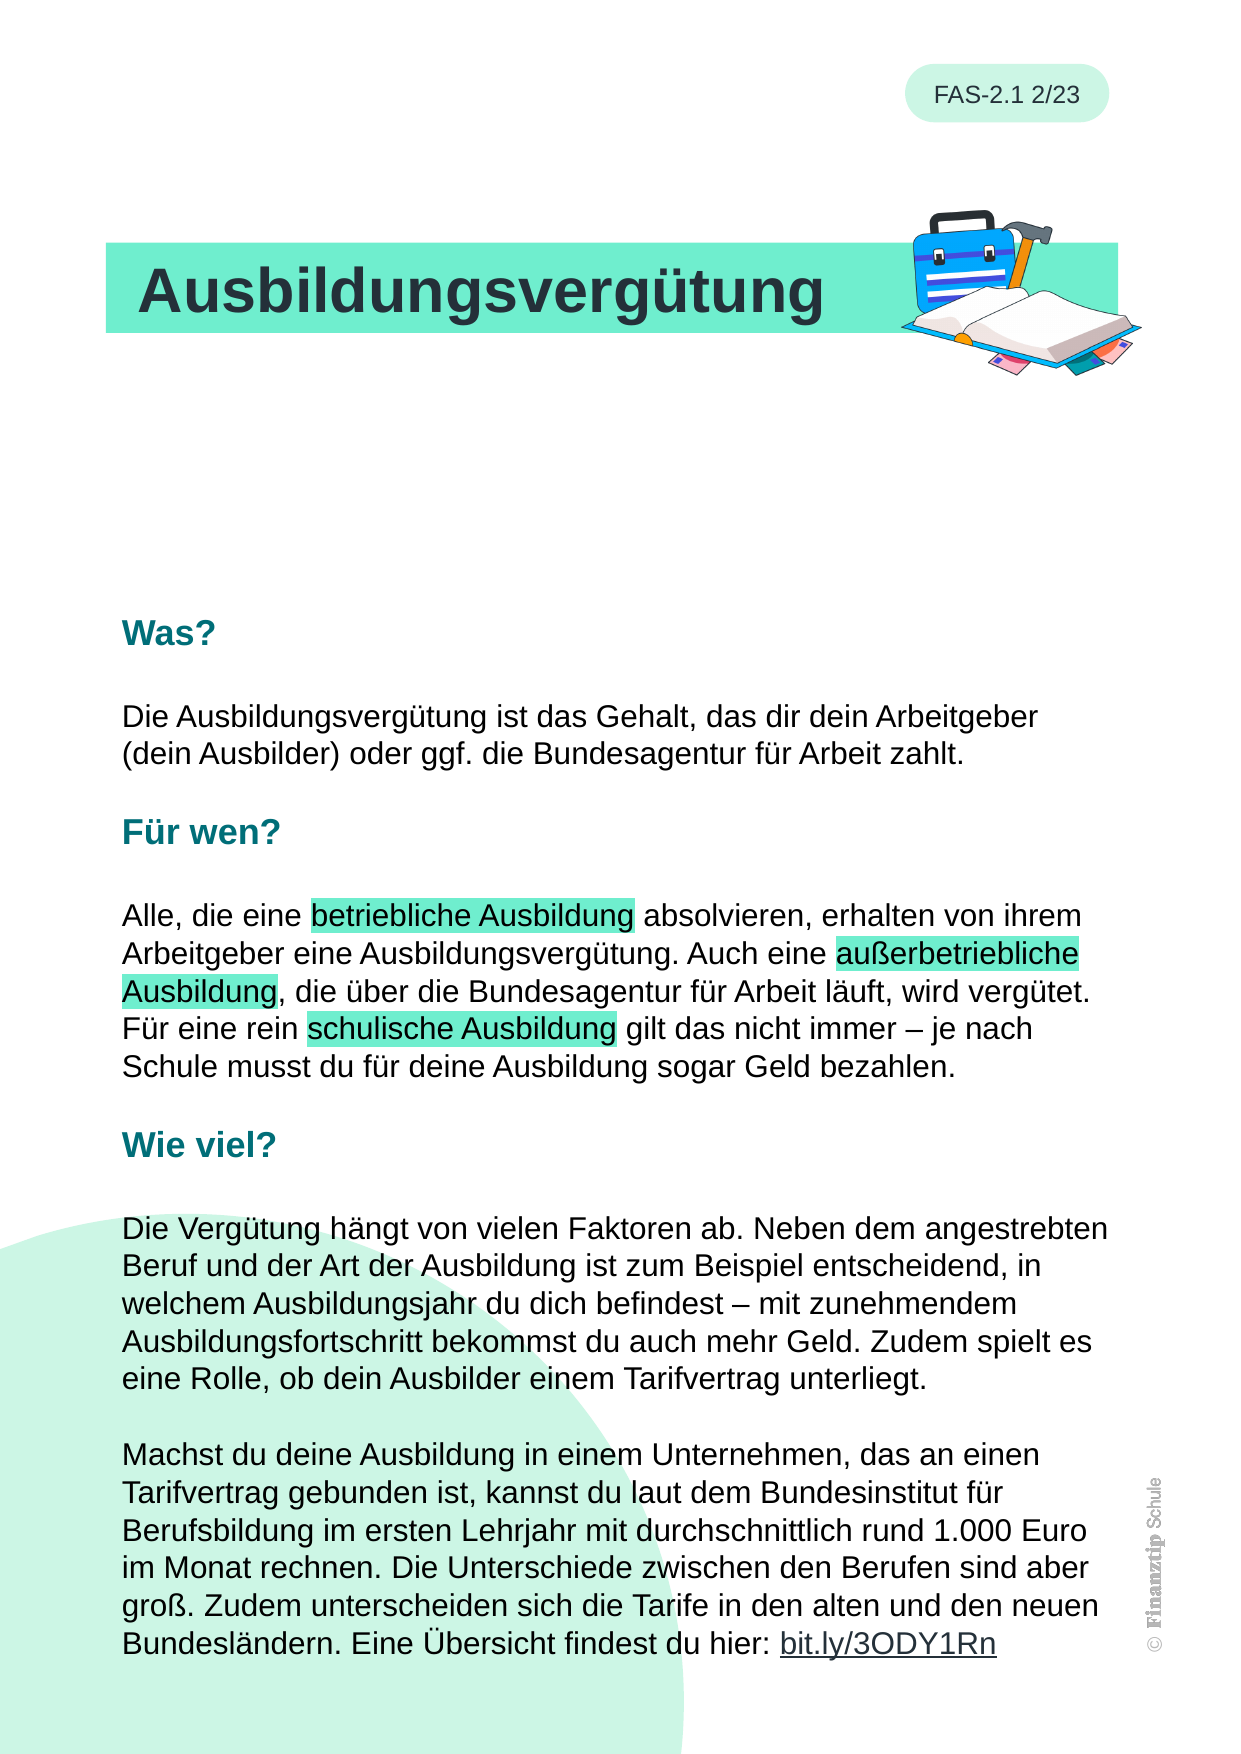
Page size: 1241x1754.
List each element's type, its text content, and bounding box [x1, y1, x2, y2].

text_box Was? Die Ausbildungsvergütung ist das Gehalt, das dir dein Arbeitgeber (dein Ausbilder) oder ggf. die Bundesagentur für Arbeit zahlt. Für wen? Alle, die eine betriebliche Ausbildung absolvieren, erhalten von ihrem Arbeitgeber eine Ausbildungsvergütung. Auch eine außerbetriebliche Ausbildung, die über die Bundesagentur für Arbeit läuft, wird vergütet. Für eine rein schulische Ausbildung gilt das nicht immer – je nach Schule musst du für deine Ausbildung sogar Geld bezahlen. Wie viel? Die Vergütung hängt von vielen Faktoren ab. Neben dem angestrebten Beruf und der Art der Ausbildung ist zum Beispiel entscheidend, in welchem Ausbildungsjahr du dich befindest – mit zunehmendem Ausbildungsfortschritt bekommst du auch mehr Geld. Zudem spielt es eine Rolle, ob dein Ausbilder einem Tarifvertrag unterliegt. Machst du deine Ausbildung in einem Unternehmen, das an einen Tarifvertrag gebunden ist, kannst du laut dem Bundesinstitut für Berufsbildung im ersten Lehrjahr mit durchschnittlich rund 1.000 Euro im Monat rechnen. Die Unterschiede zwischen den Berufen sind aber groß. Zudem unterscheiden sich die Tarife in den alten und den neuen Bundesländern. Eine Übersicht findest du hier: bit.ly/3ODY1Rn [121, 602, 1119, 1668]
text_box Ausbildungsvergütung [105, 242, 901, 333]
picture [1143, 1478, 1165, 1628]
picture [901, 202, 1142, 376]
